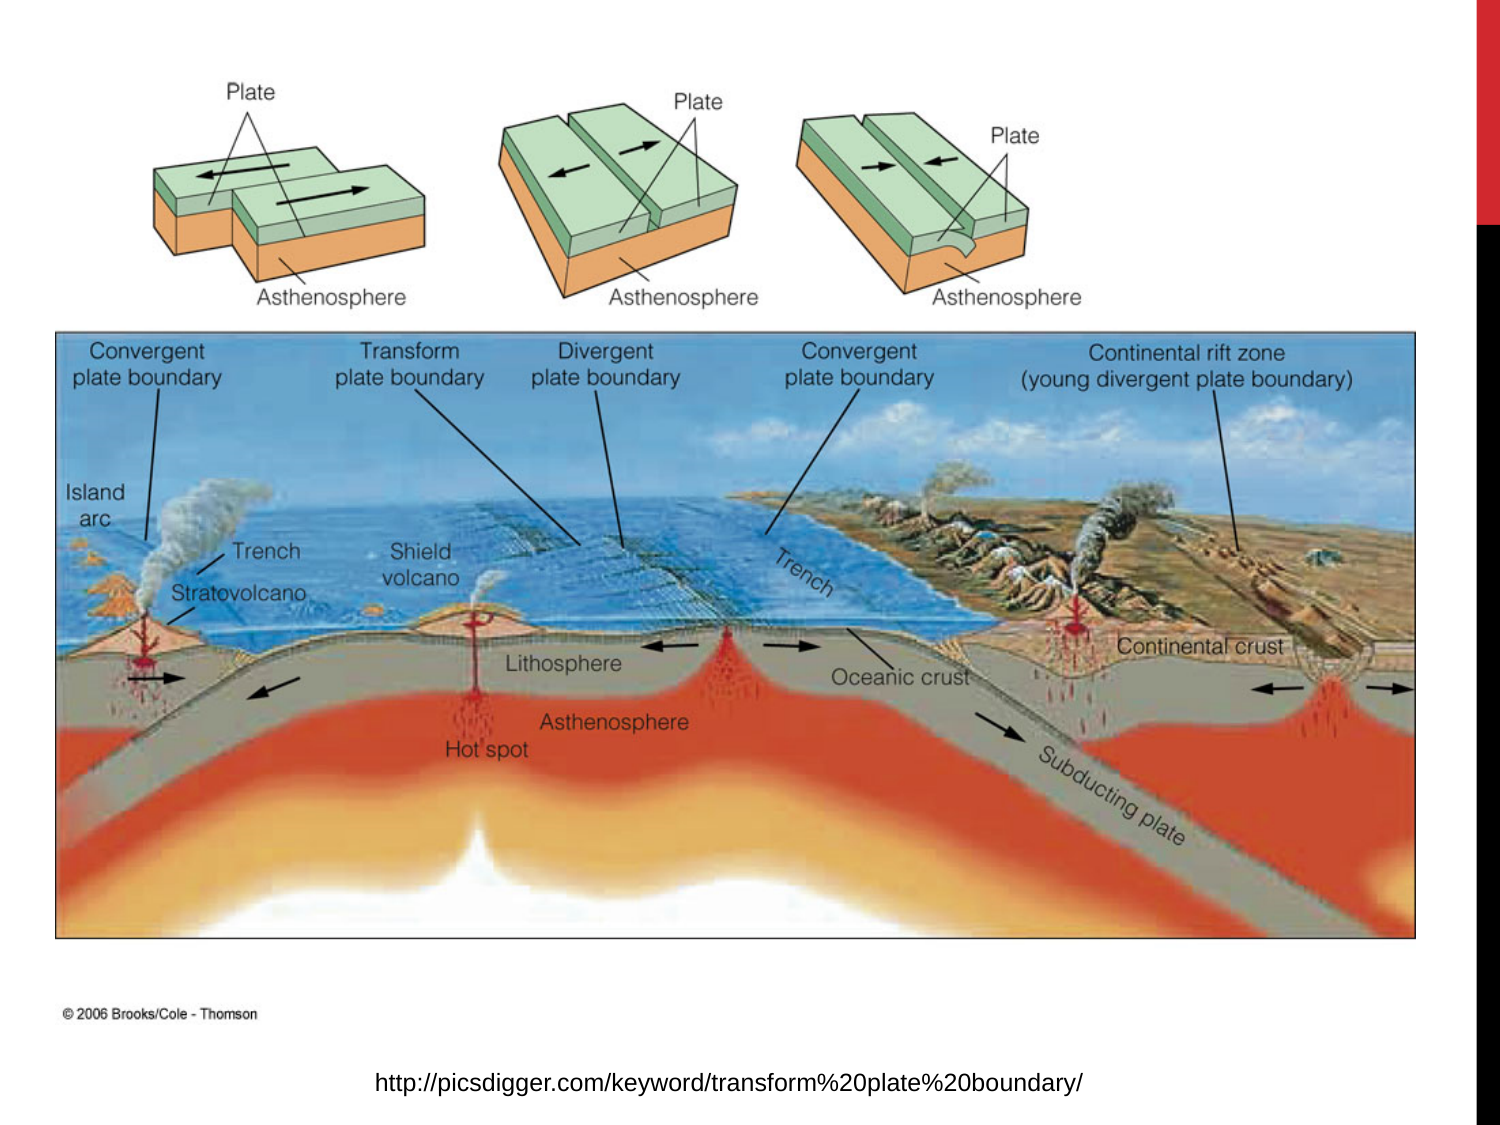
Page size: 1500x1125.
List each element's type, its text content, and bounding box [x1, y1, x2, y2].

text_box http://picsdigger.com/keyword/transform%20plate%20boundary/ [360, 1058, 1111, 1104]
picture [54, 77, 1416, 1026]
